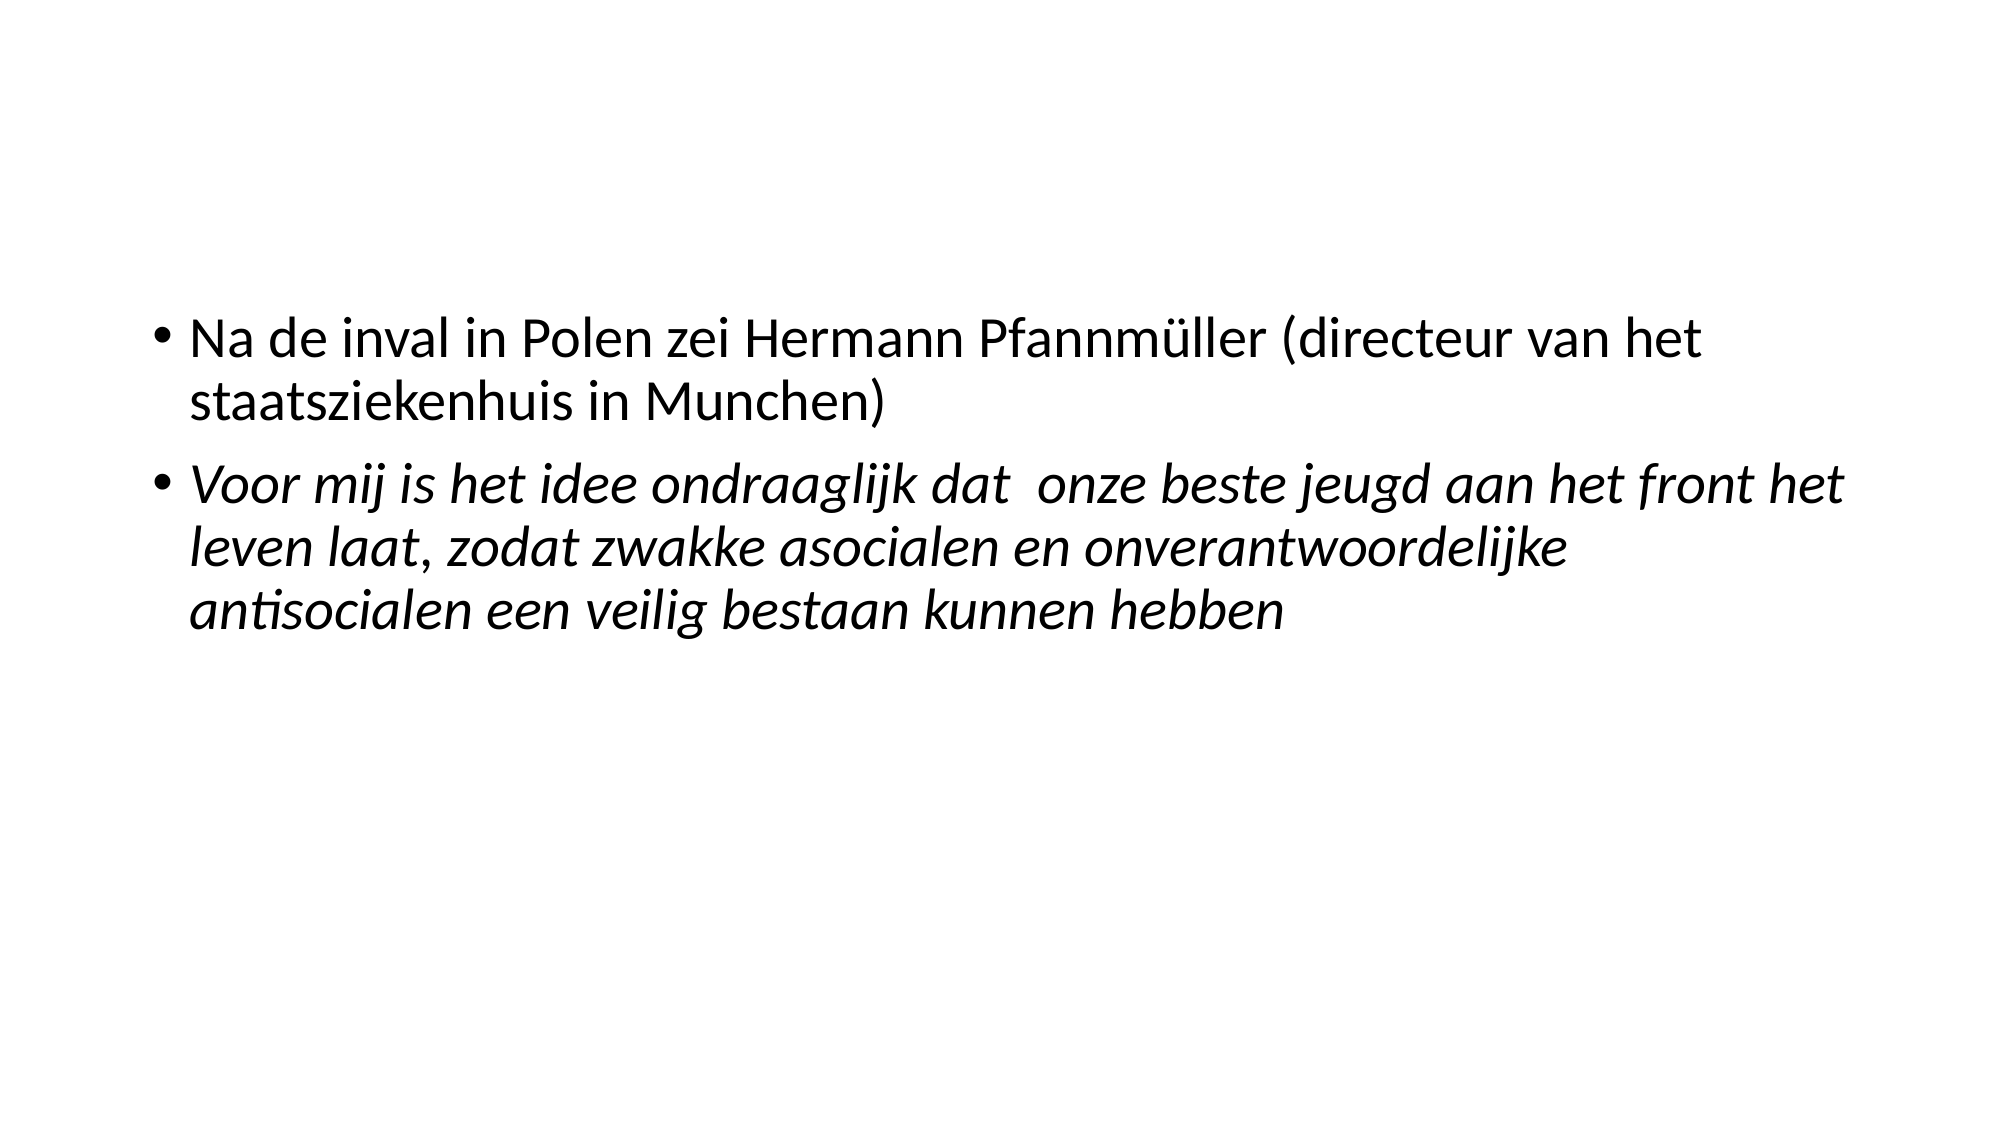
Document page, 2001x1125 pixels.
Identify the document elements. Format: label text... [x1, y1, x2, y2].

list Na de inval in Polen zei Hermann Pfannmüller (directeur van het staatsziekenhuis in Munchen) Voor mij is het idee ondraaglijk dat onze beste jeugd aan het front het leven laat, zodat zwakke asocialen en onverantwoordelijke antisocialen een veilig bestaan kunnen hebben [137, 299, 1863, 1014]
